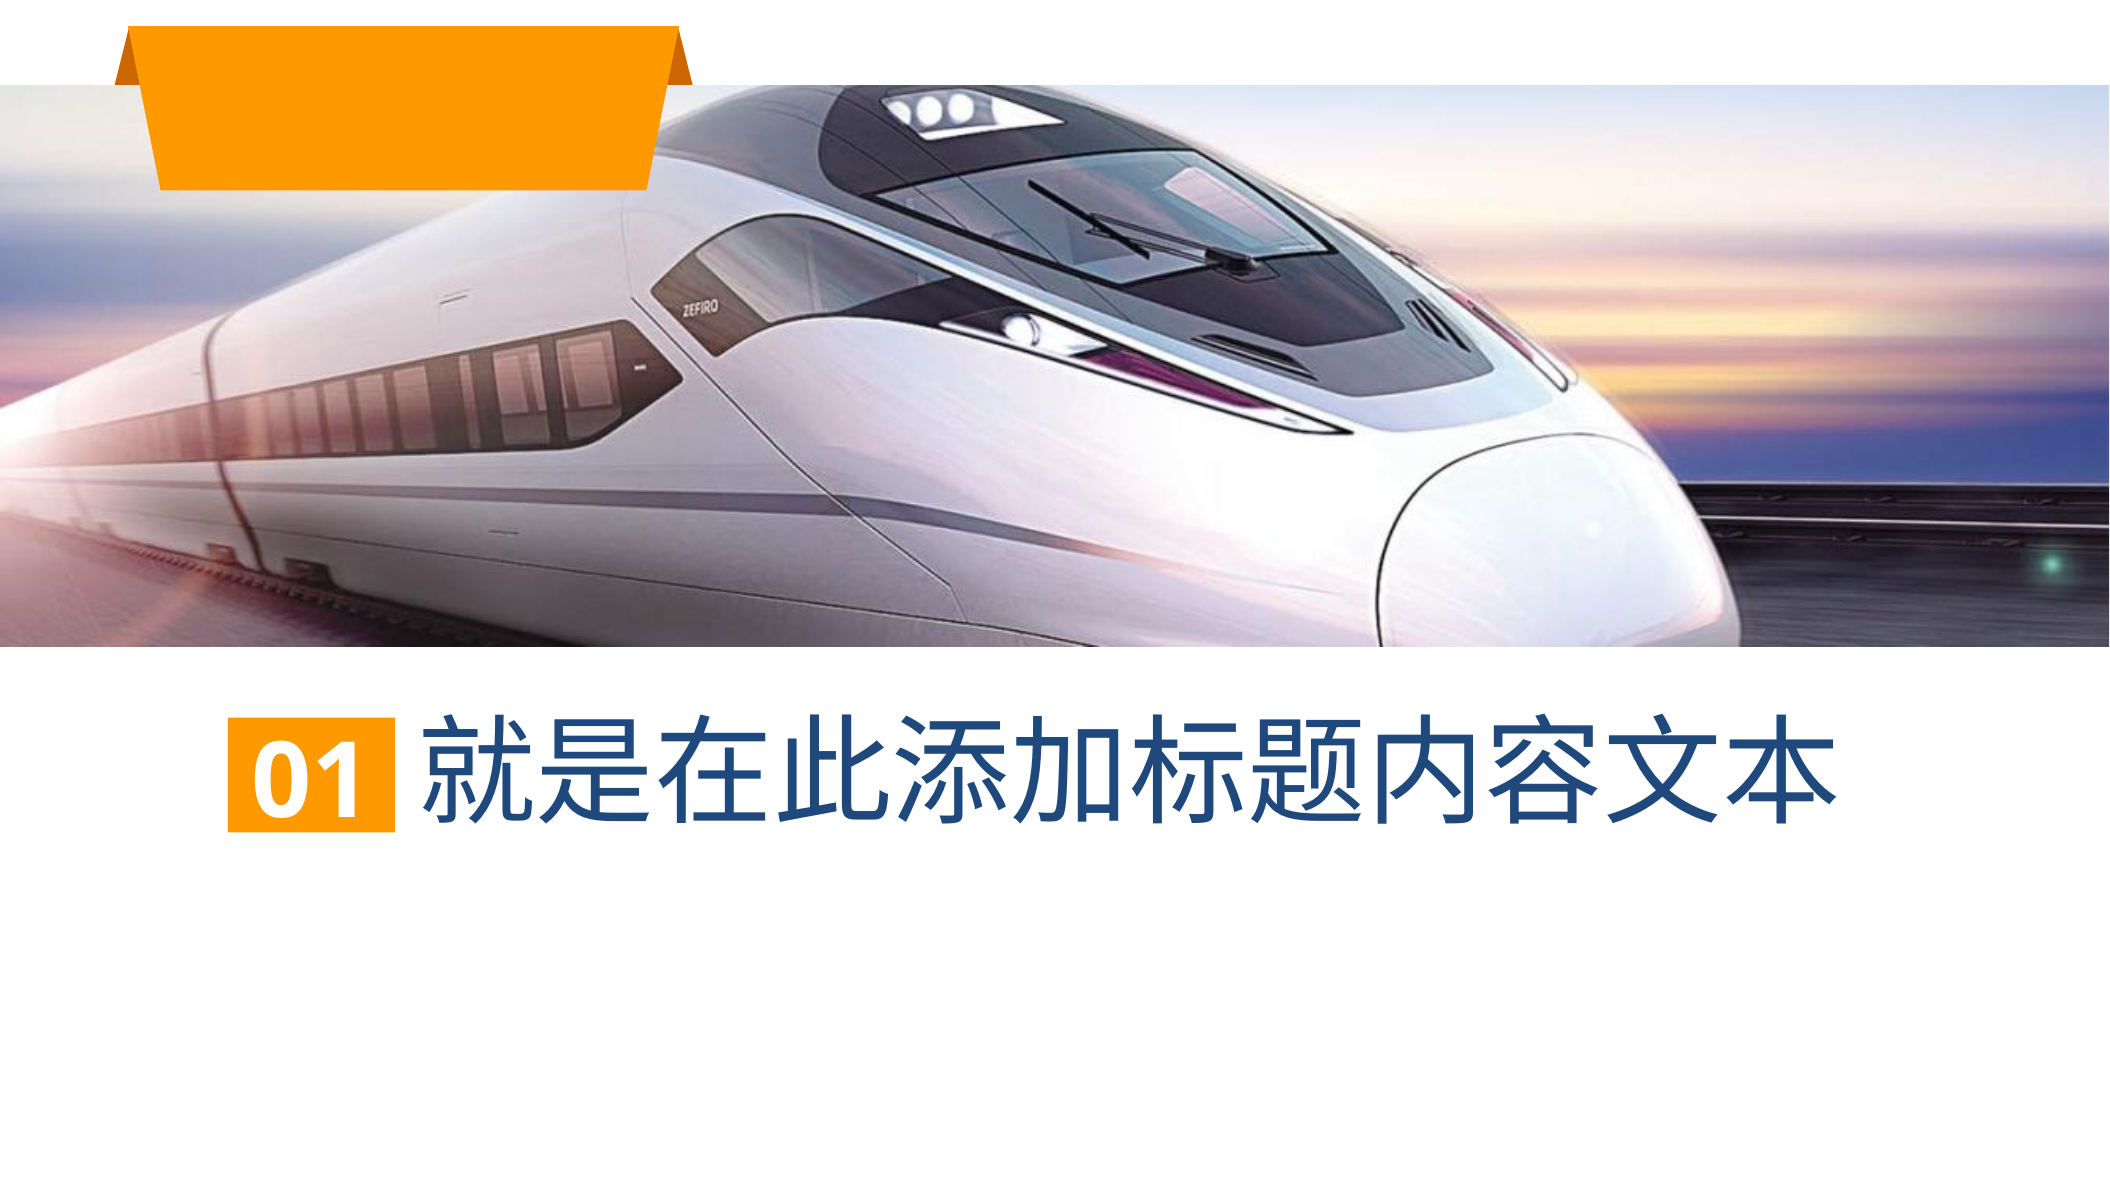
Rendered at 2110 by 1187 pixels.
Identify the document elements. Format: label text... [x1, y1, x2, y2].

text_box 01 [227, 717, 396, 833]
text_box 就是在此添加标题内容文本 [402, 688, 1857, 846]
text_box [0, 26, 2110, 647]
